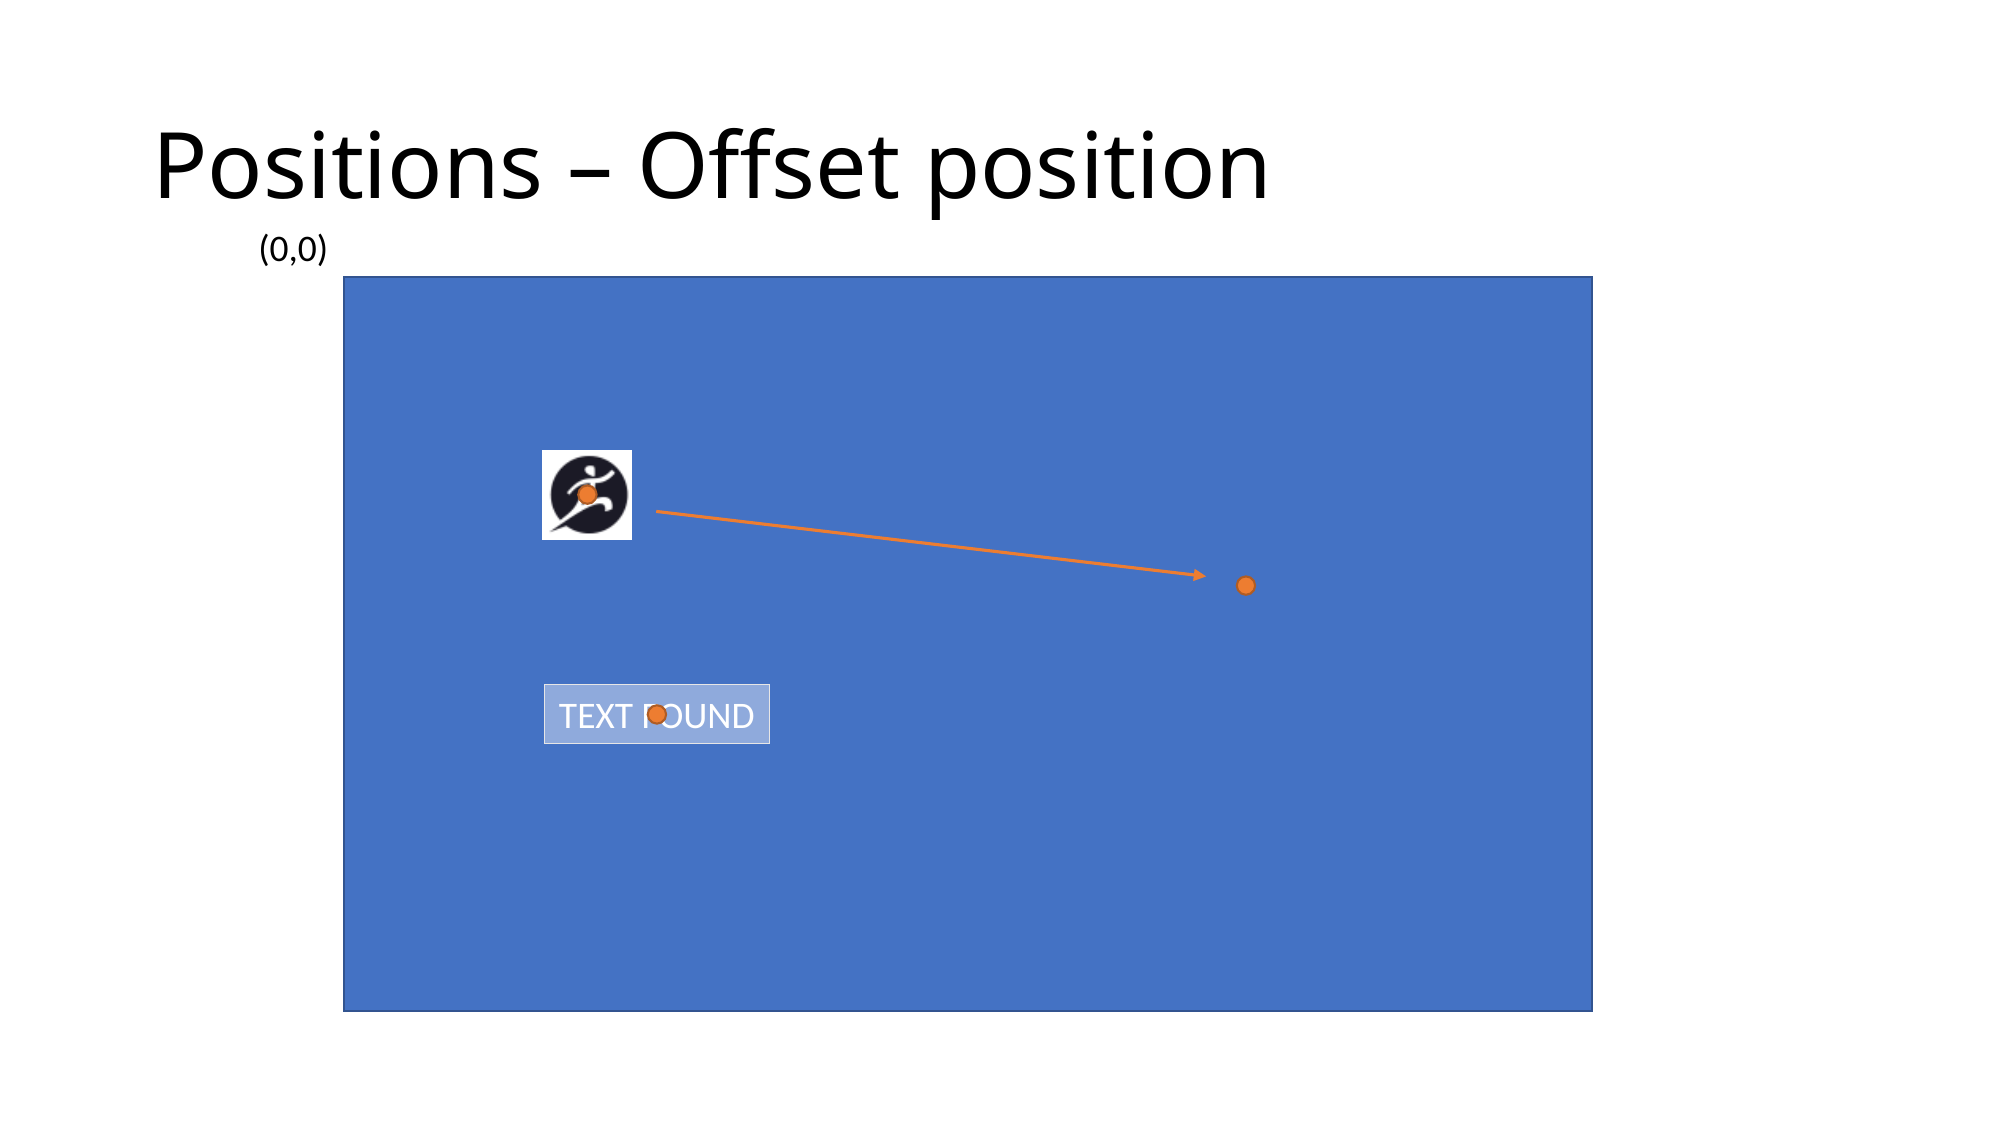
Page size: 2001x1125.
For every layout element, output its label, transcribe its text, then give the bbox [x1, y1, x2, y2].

title Positions – Offset position [137, 59, 1863, 278]
text_box TEXT FOUND [544, 684, 770, 744]
picture [542, 450, 632, 540]
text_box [656, 511, 1207, 577]
text_box [1235, 575, 1257, 596]
text_box [343, 276, 1593, 1012]
text_box [646, 704, 668, 725]
text_box (0,0) [243, 216, 344, 277]
